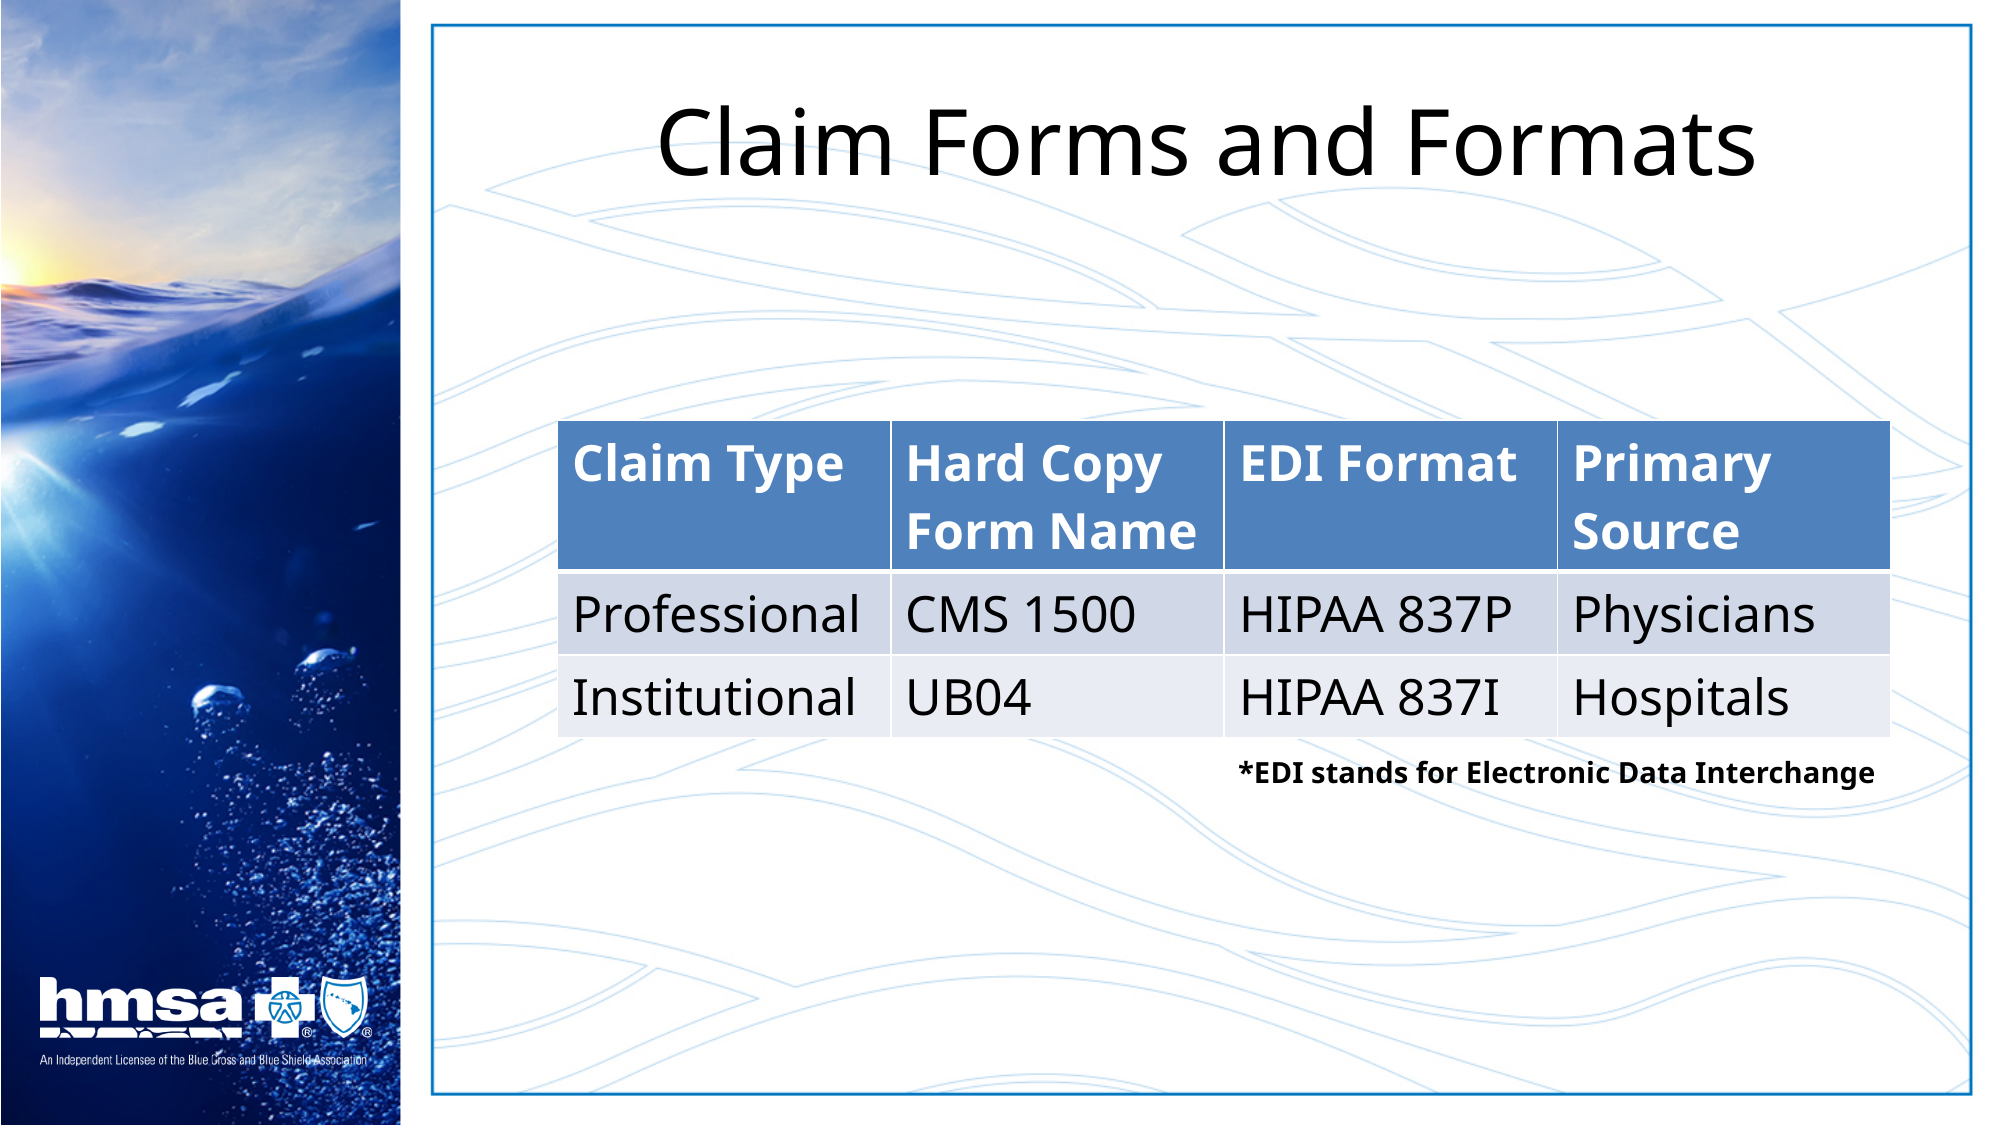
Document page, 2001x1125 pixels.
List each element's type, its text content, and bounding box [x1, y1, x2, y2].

table_header Hard Copy Form Name [892, 421, 1223, 569]
table_header Claim Type [558, 421, 890, 569]
table_cell CMS 1500 [892, 574, 1223, 654]
text_box *EDI stands for Electronic Data Interchange [679, 746, 1891, 797]
title Claim Forms and Formats [476, 45, 1939, 233]
table_cell Institutional [558, 656, 890, 737]
table_cell Hospitals [1558, 656, 1890, 737]
table_cell Physicians [1558, 574, 1890, 654]
table_cell HIPAA 837I [1225, 656, 1557, 737]
table_cell UB04 [892, 656, 1223, 737]
table_header Primary Source [1558, 421, 1890, 569]
table_cell HIPAA 837P [1225, 574, 1557, 654]
table_cell Professional [558, 574, 890, 654]
table_header EDI Format [1225, 421, 1557, 569]
picture [1, 0, 1999, 1125]
